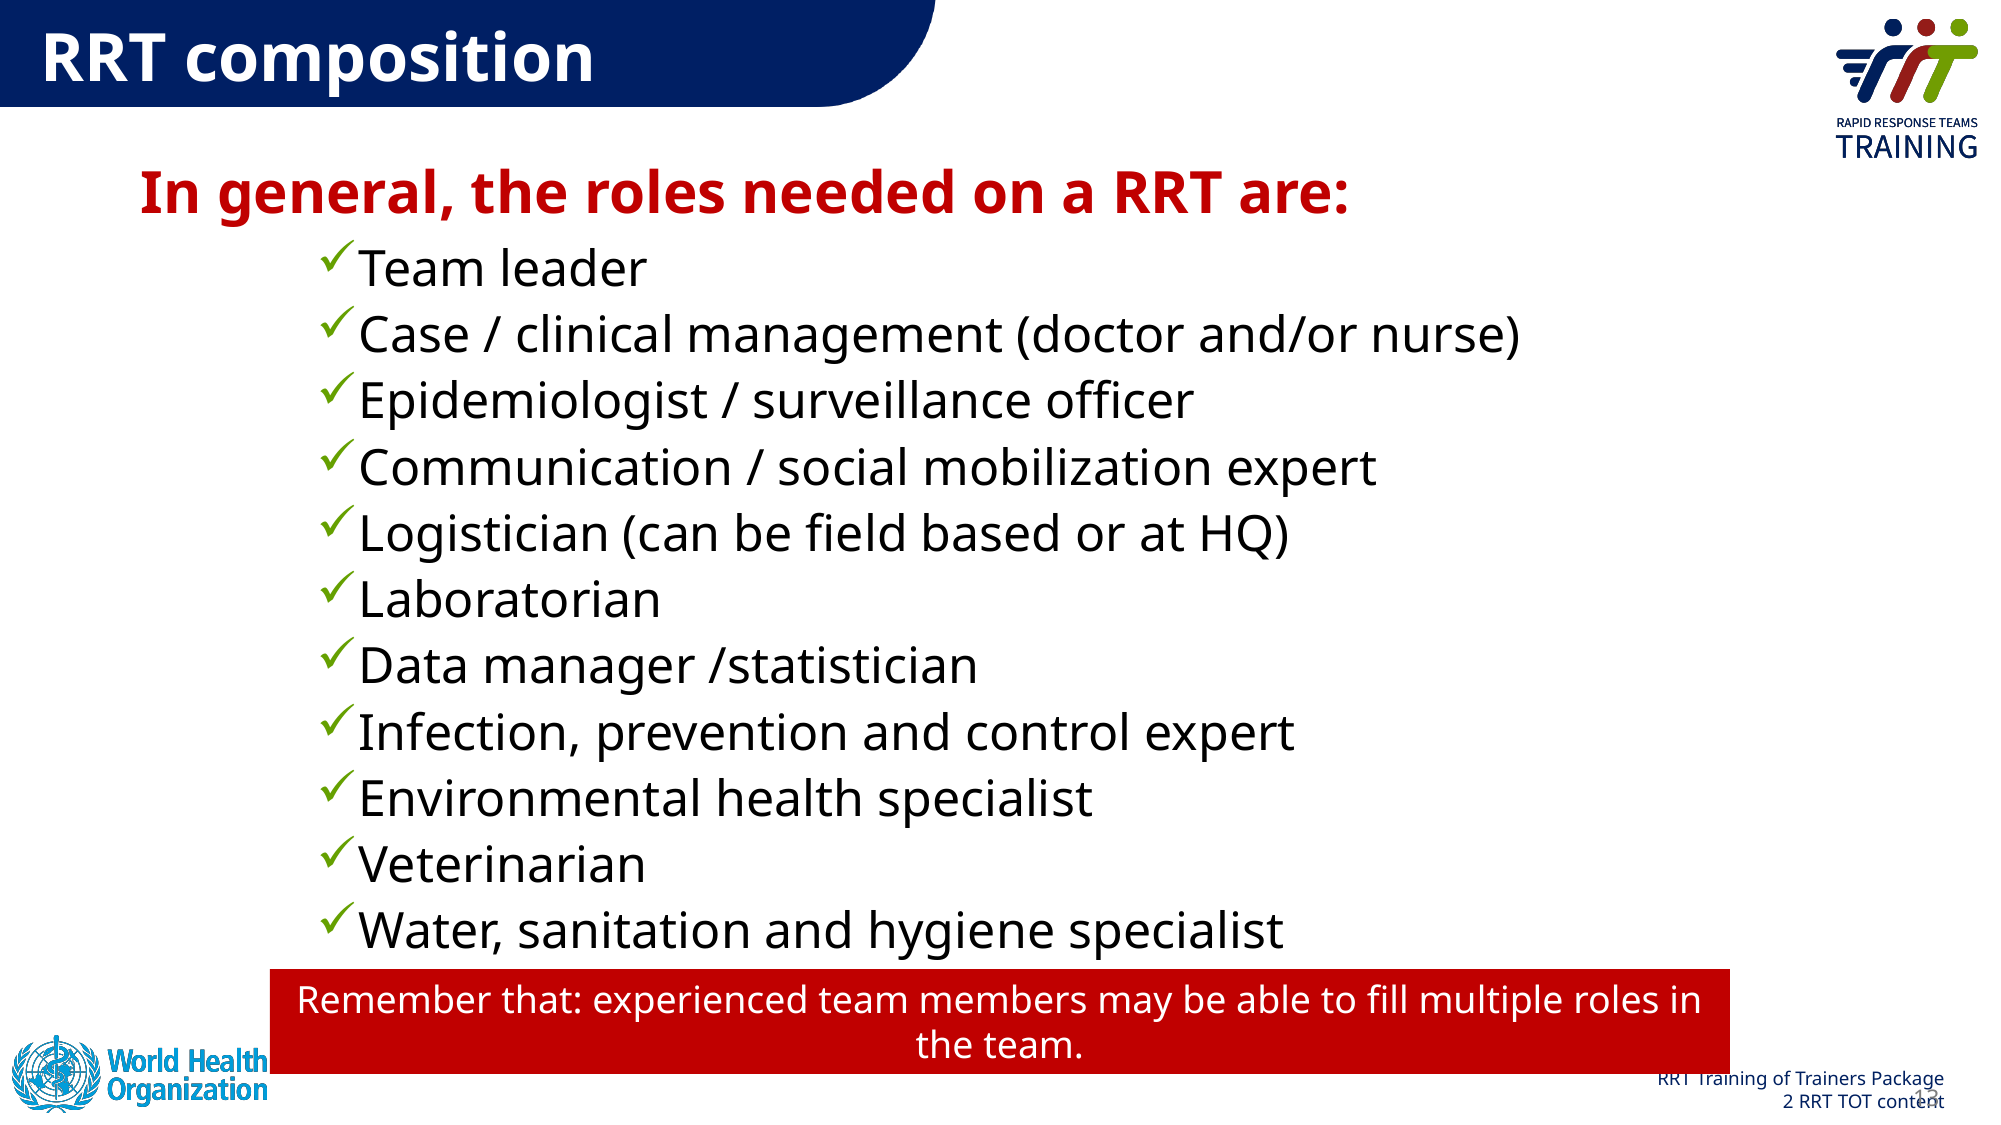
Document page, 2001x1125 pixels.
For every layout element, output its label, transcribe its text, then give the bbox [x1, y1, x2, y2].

picture [22, 1062, 26, 1077]
text_box RRT composition [32, 15, 1383, 102]
picture [12, 1035, 54, 1068]
picture [40, 1062, 47, 1070]
picture [34, 1054, 43, 1078]
text_box Remember that: experienced team members may be able to fill multiple roles in the team. [269, 969, 1730, 1074]
picture [12, 1083, 48, 1113]
picture [59, 1035, 267, 1113]
picture [50, 1108, 62, 1113]
picture [0, 0, 936, 107]
picture [36, 1088, 78, 1105]
picture [30, 1083, 37, 1091]
picture [24, 1054, 36, 1087]
text_box In general, the roles needed on a RRT are: [118, 147, 1434, 233]
text_box Team leader Case / clinical management (doctor and/or nurse) Epidemiologist / surveillance officer Communication / social mobilization expert Logistician (can be field based or at HQ) Laboratorian Data manager /statistician Infection, prevention and control expert Environmental health specialist Veterinarian Water, sanitation and hygiene specialist [236, 230, 1658, 972]
picture [46, 1056, 54, 1062]
picture [1835, 19, 1978, 167]
picture [71, 1053, 90, 1091]
